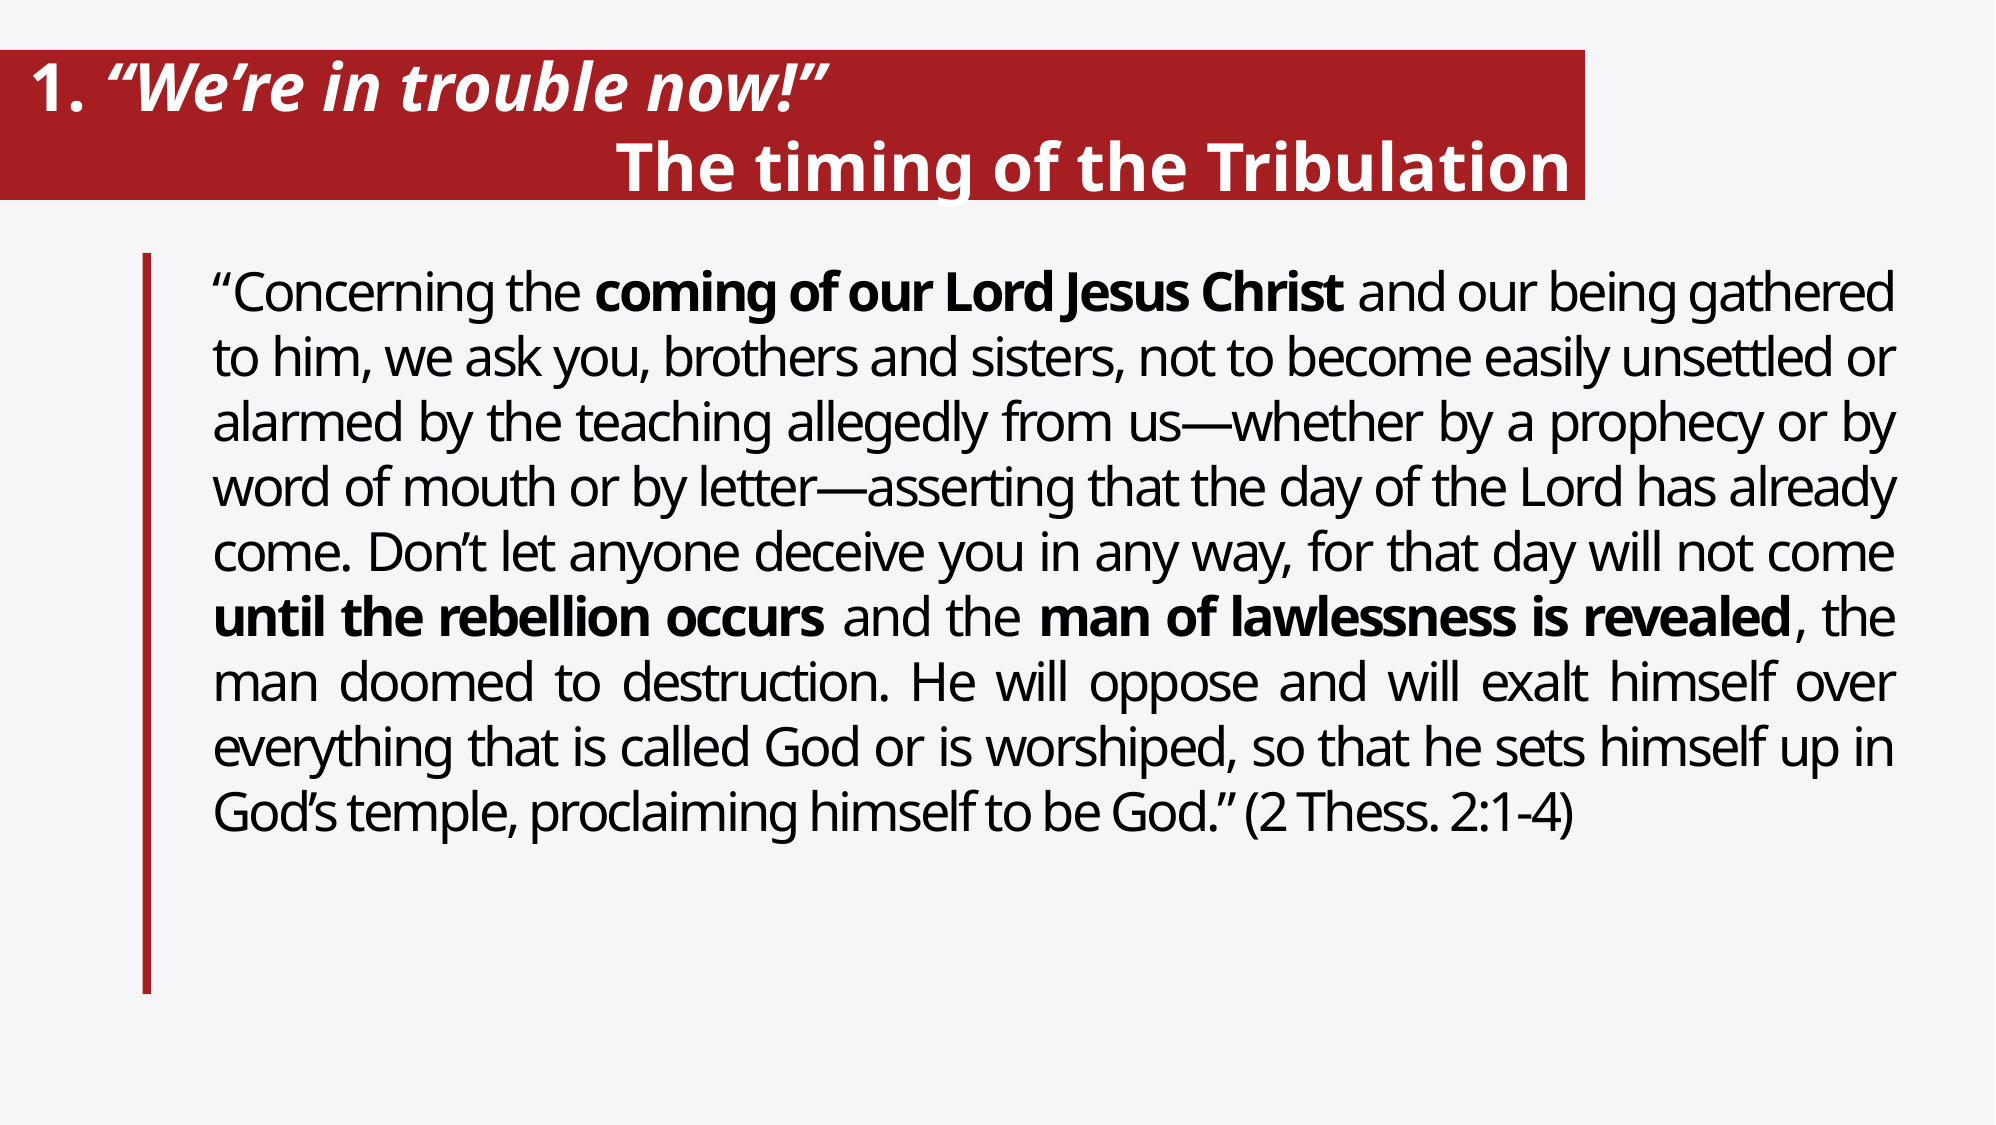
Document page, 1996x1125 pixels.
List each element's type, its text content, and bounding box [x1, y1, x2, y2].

subtitle “Concerning the coming of our Lord Jesus Christ and our being gathered to him, we ask you, brothers and sisters, not to become easily unsettled or alarmed by the teaching allegedly from us—whether by a prophecy or by word of mouth or by letter—asserting that the day of the Lord has already come. Don’t let anyone deceive you in any way, for that day will not come until the rebellion occurs and the man of lawlessness is revealed, the man doomed to destruction. He will oppose and will exalt himself over everything that is called God or is worshiped, so that he sets himself up in God’s temple, proclaiming himself to be God.” (2 Thess. 2:1-4) [197, 249, 1910, 1000]
title 1. “We’re in trouble now!” The timing of the Tribulation [14, 62, 1811, 188]
